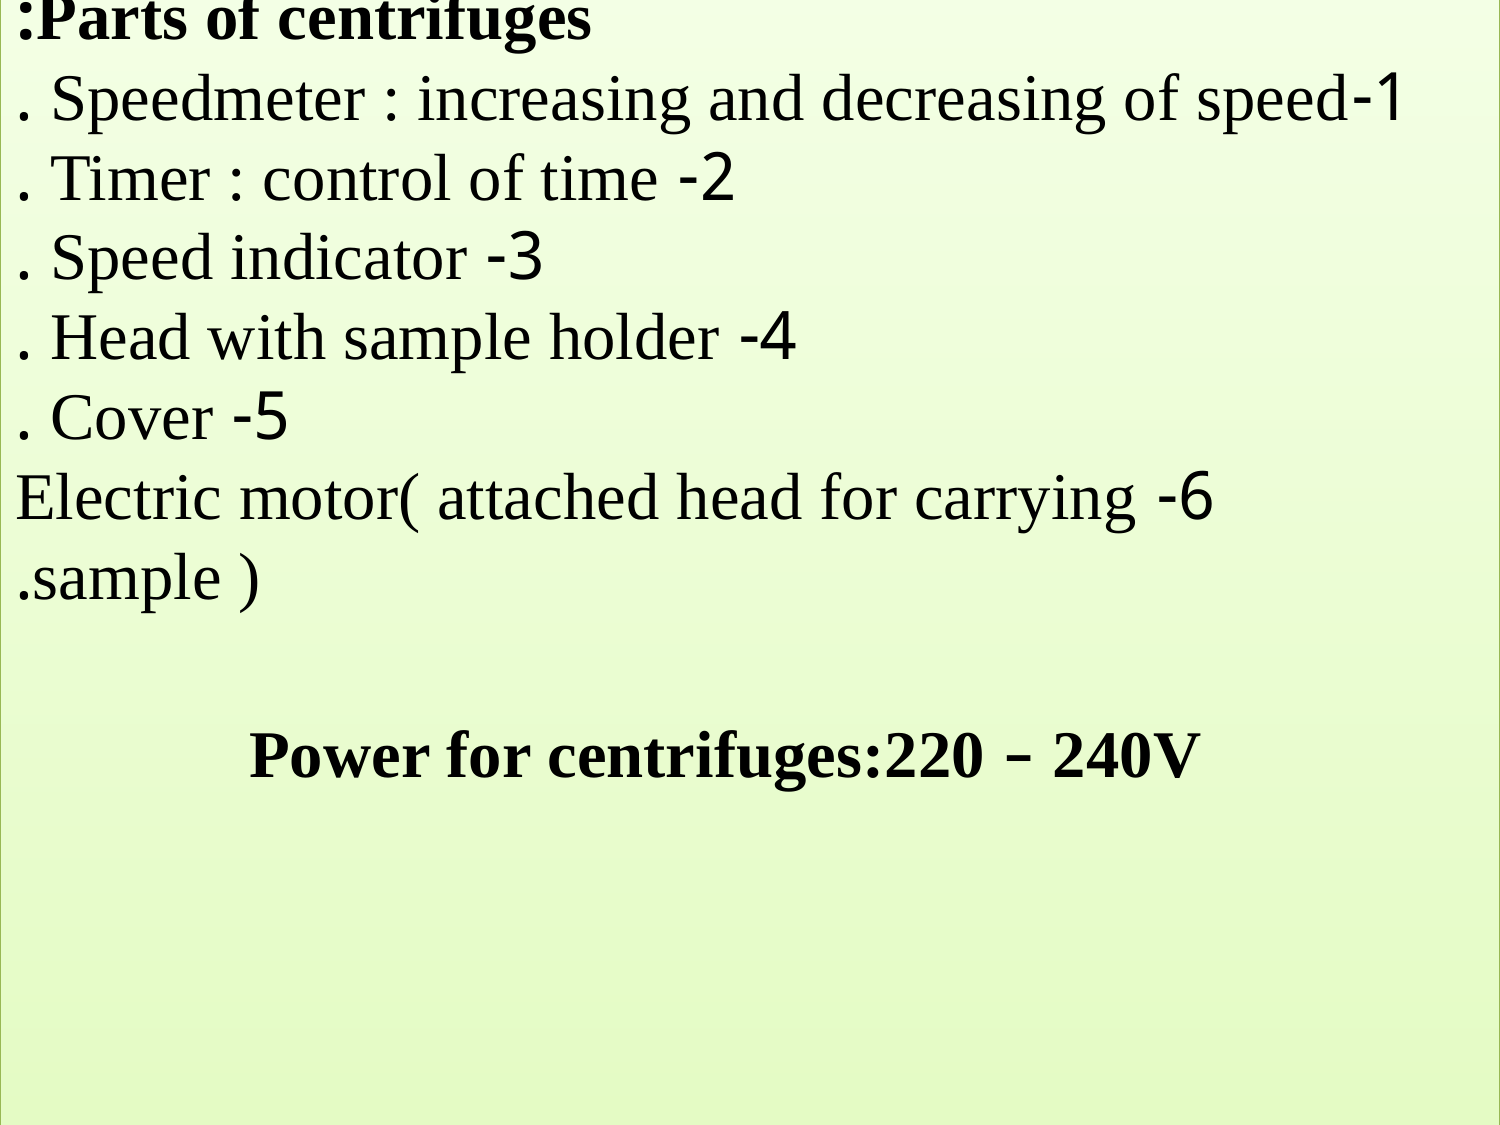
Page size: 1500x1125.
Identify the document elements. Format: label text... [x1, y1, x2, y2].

text_box Parts of centrifuges: 1-Speedmeter : increasing and decreasing of speed . 2- Timer : control of time . 3- Speed indicator . 4- Head with sample holder . 5- Cover . 6- Electric motor( attached head for carrying sample ). [0, 0, 1500, 1125]
text_box Power for centrifuges:220 – 240V [234, 703, 1372, 799]
